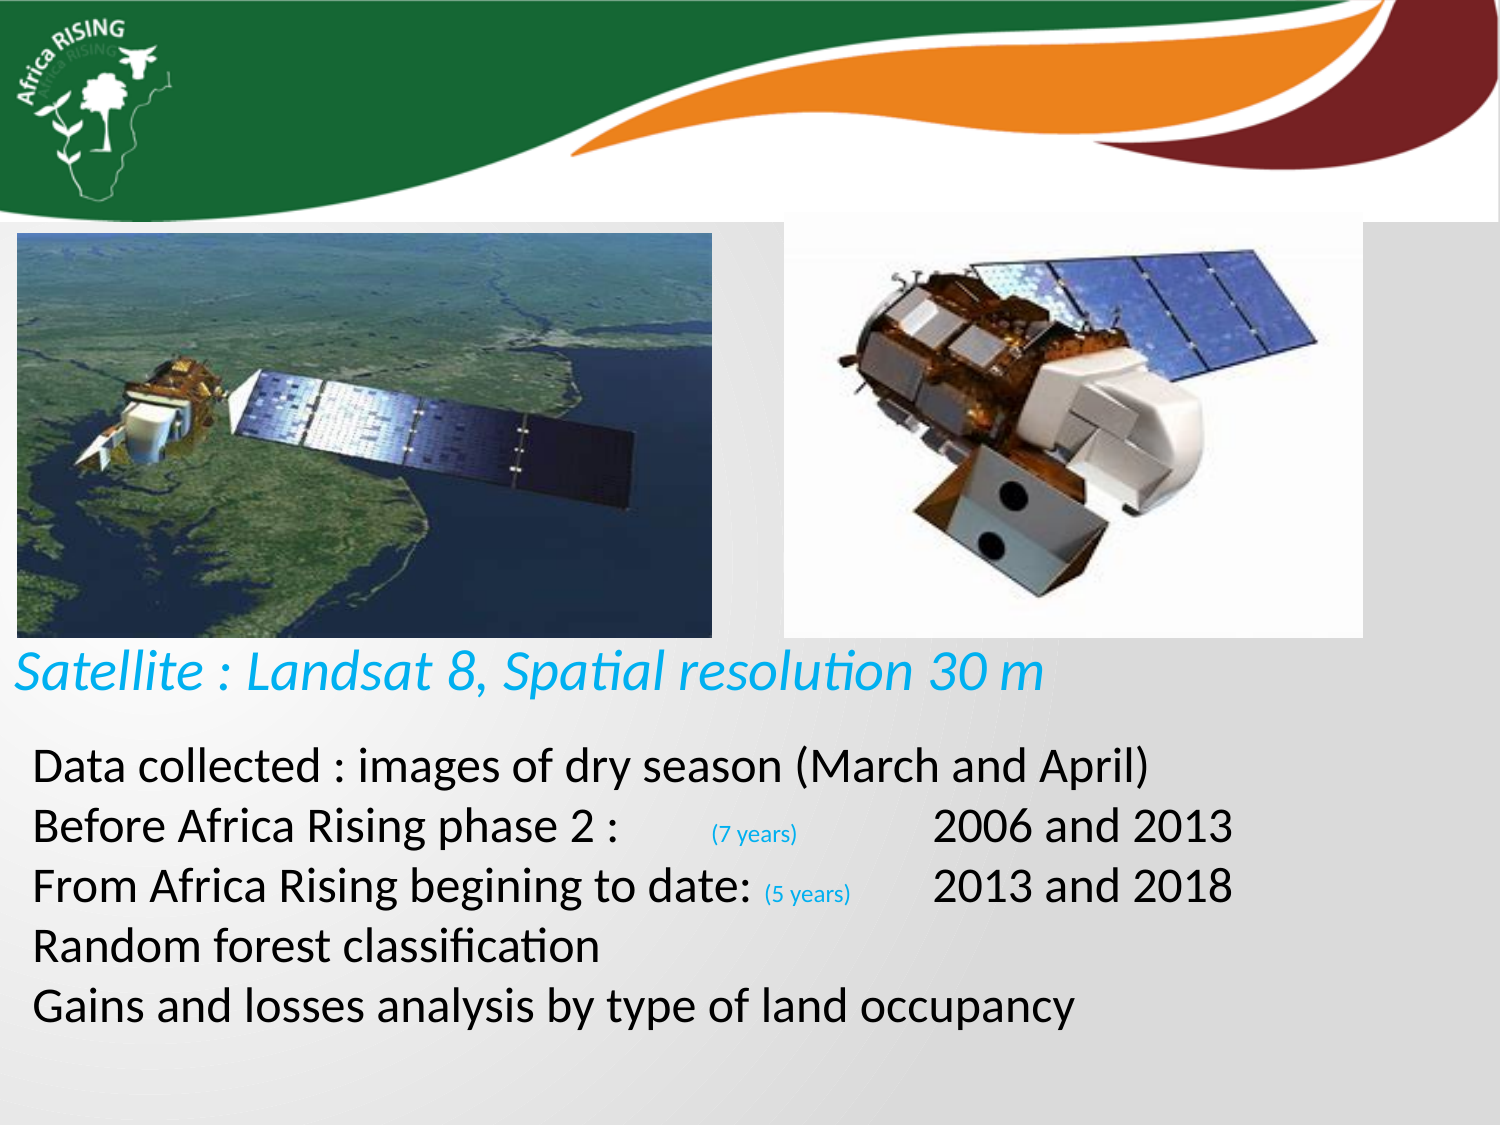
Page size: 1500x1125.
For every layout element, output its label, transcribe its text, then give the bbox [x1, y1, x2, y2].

text_box Satellite : Landsat 8, Spatial resolution 30 m [0, 624, 1100, 755]
picture [0, 0, 1499, 222]
text_box Data collected : images of dry season (March and April) Before Africa Rising phase 2 : (7 years) 2006 and 2013 From Africa Rising begining to date: (5 years) 2013 and 2018 Random forest classification Gains and losses analysis by type of land occupancy [17, 724, 1475, 1125]
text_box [17, 211, 1363, 638]
